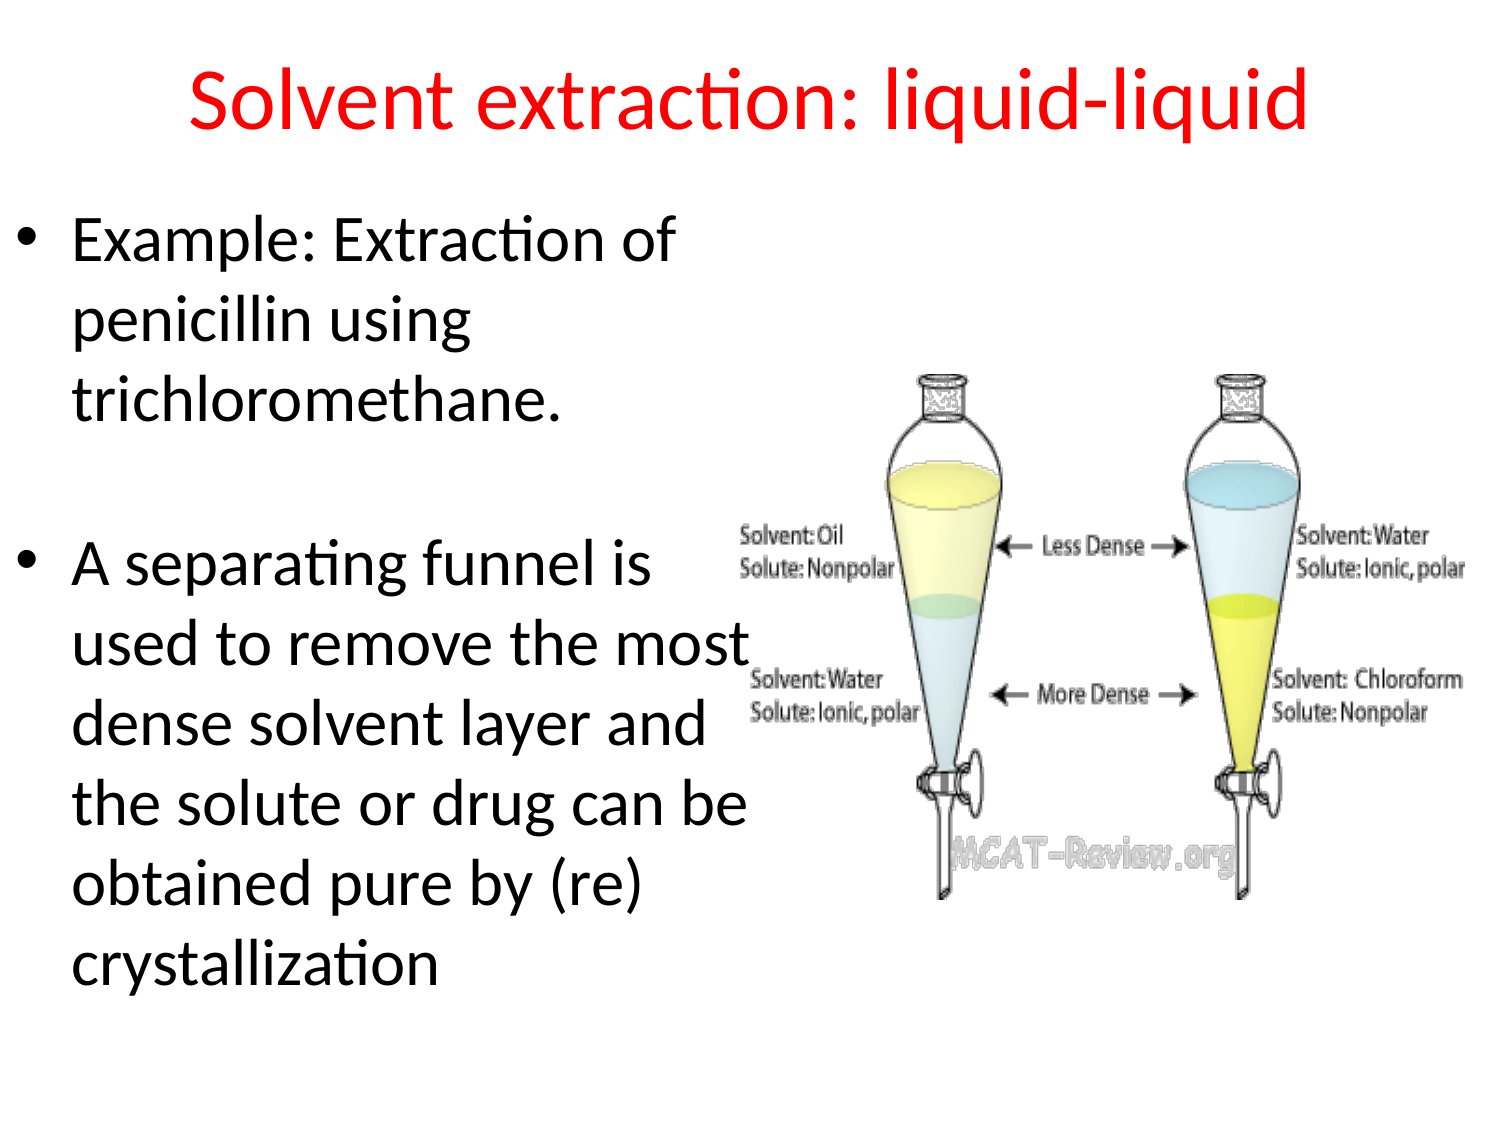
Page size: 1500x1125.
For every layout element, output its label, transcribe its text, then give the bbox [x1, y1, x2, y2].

title Solvent extraction: liquid-liquid [75, 0, 1426, 188]
list Example: Extraction of penicillin using trichloromethane. A separating funnel is used to remove the most dense solvent layer and the solute or drug can be obtained pure by (re) crystallization [0, 187, 767, 1125]
picture [739, 374, 1465, 901]
